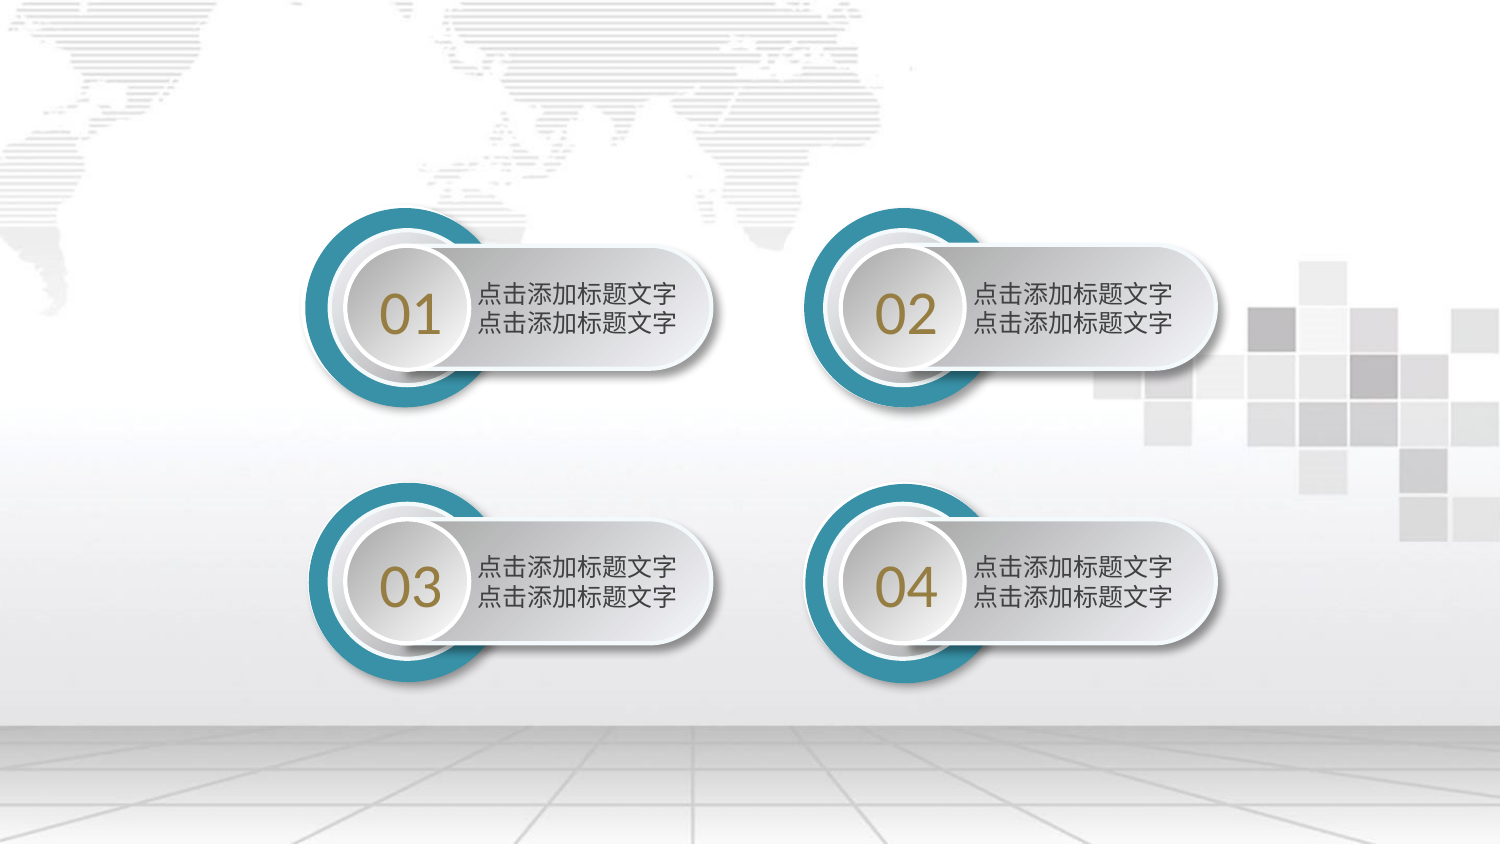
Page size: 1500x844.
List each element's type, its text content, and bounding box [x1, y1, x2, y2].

text_box [904, 242, 1218, 371]
text_box 点击添加标题文字 点击添加标题文字 [509, 270, 693, 346]
text_box [803, 481, 982, 686]
text_box 02 [860, 264, 954, 354]
text_box 点击添加标题文字 点击添加标题文字 [958, 270, 1189, 346]
text_box [800, 479, 964, 641]
text_box [838, 517, 949, 646]
text_box [414, 517, 714, 646]
text_box [838, 243, 950, 372]
text_box 04 [860, 537, 954, 628]
text_box [458, 542, 463, 621]
text_box [327, 501, 455, 661]
text_box [509, 243, 714, 371]
text_box [306, 480, 487, 685]
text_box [300, 204, 505, 408]
text_box [910, 517, 1218, 646]
text_box 点击添加标题文字 点击添加标题文字 [463, 544, 693, 619]
text_box [823, 228, 948, 388]
text_box 点击添加标题文字 点击添加标题文字 [958, 544, 1189, 619]
text_box [802, 205, 982, 410]
text_box [954, 542, 958, 620]
text_box [343, 517, 454, 646]
text_box [954, 269, 958, 347]
picture [0, 0, 1500, 844]
text_box 03 [364, 537, 458, 628]
text_box [823, 501, 950, 661]
